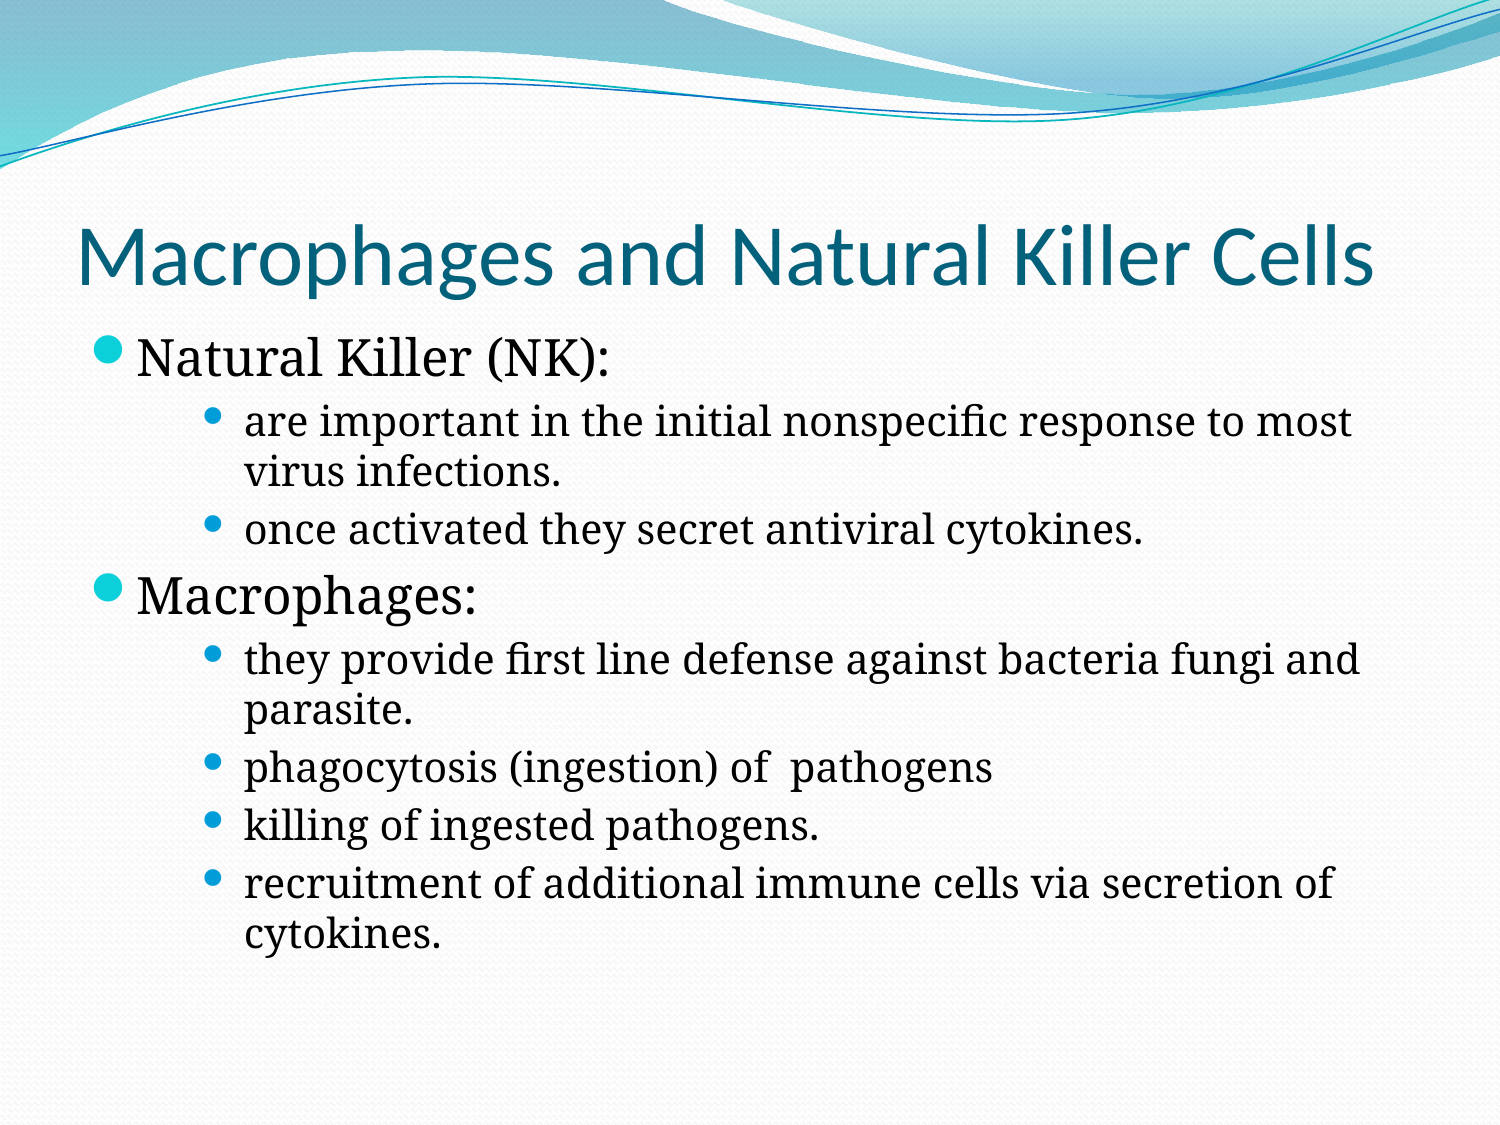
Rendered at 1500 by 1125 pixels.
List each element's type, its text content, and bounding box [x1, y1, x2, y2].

list Natural Killer (NK): are important in the initial nonspecific response to most virus infections. once activated they secret antiviral cytokines. Macrophages: they provide first line defense against bacteria fungi and parasite. phagocytosis (ingestion) of pathogens killing of ingested pathogens. recruitment of additional immune cells via secretion of cytokines. [75, 317, 1425, 1038]
title Macrophages and Natural Killer Cells [75, 115, 1425, 303]
